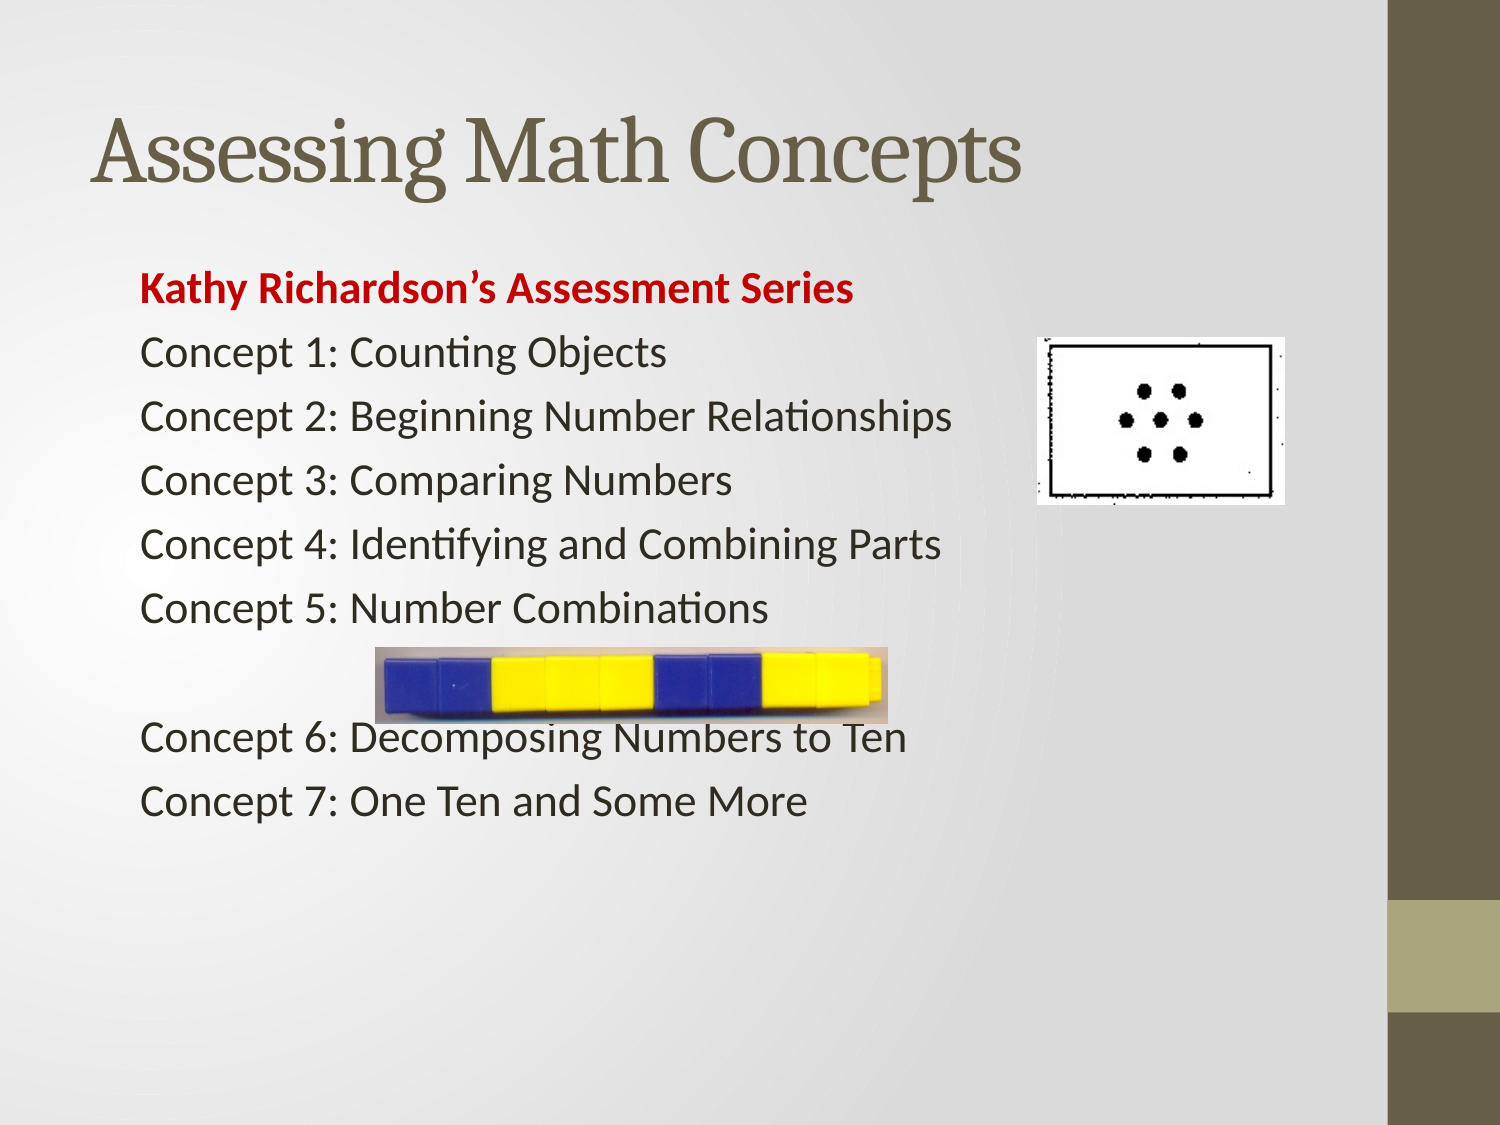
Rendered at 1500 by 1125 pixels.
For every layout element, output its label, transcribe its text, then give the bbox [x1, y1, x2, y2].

picture [374, 646, 888, 725]
title Assessing Math Concepts [75, 12, 1313, 275]
list Kathy Richardson’s Assessment Series Concept 1: Counting Objects Concept 2: Beginning Number Relationships Concept 3: Comparing Numbers Concept 4: Identifying and Combining Parts Concept 5: Number Combinations Concept 6: Decomposing Numbers to Ten Concept 7: One Ten and Some More [124, 249, 1363, 963]
picture [1036, 336, 1285, 506]
